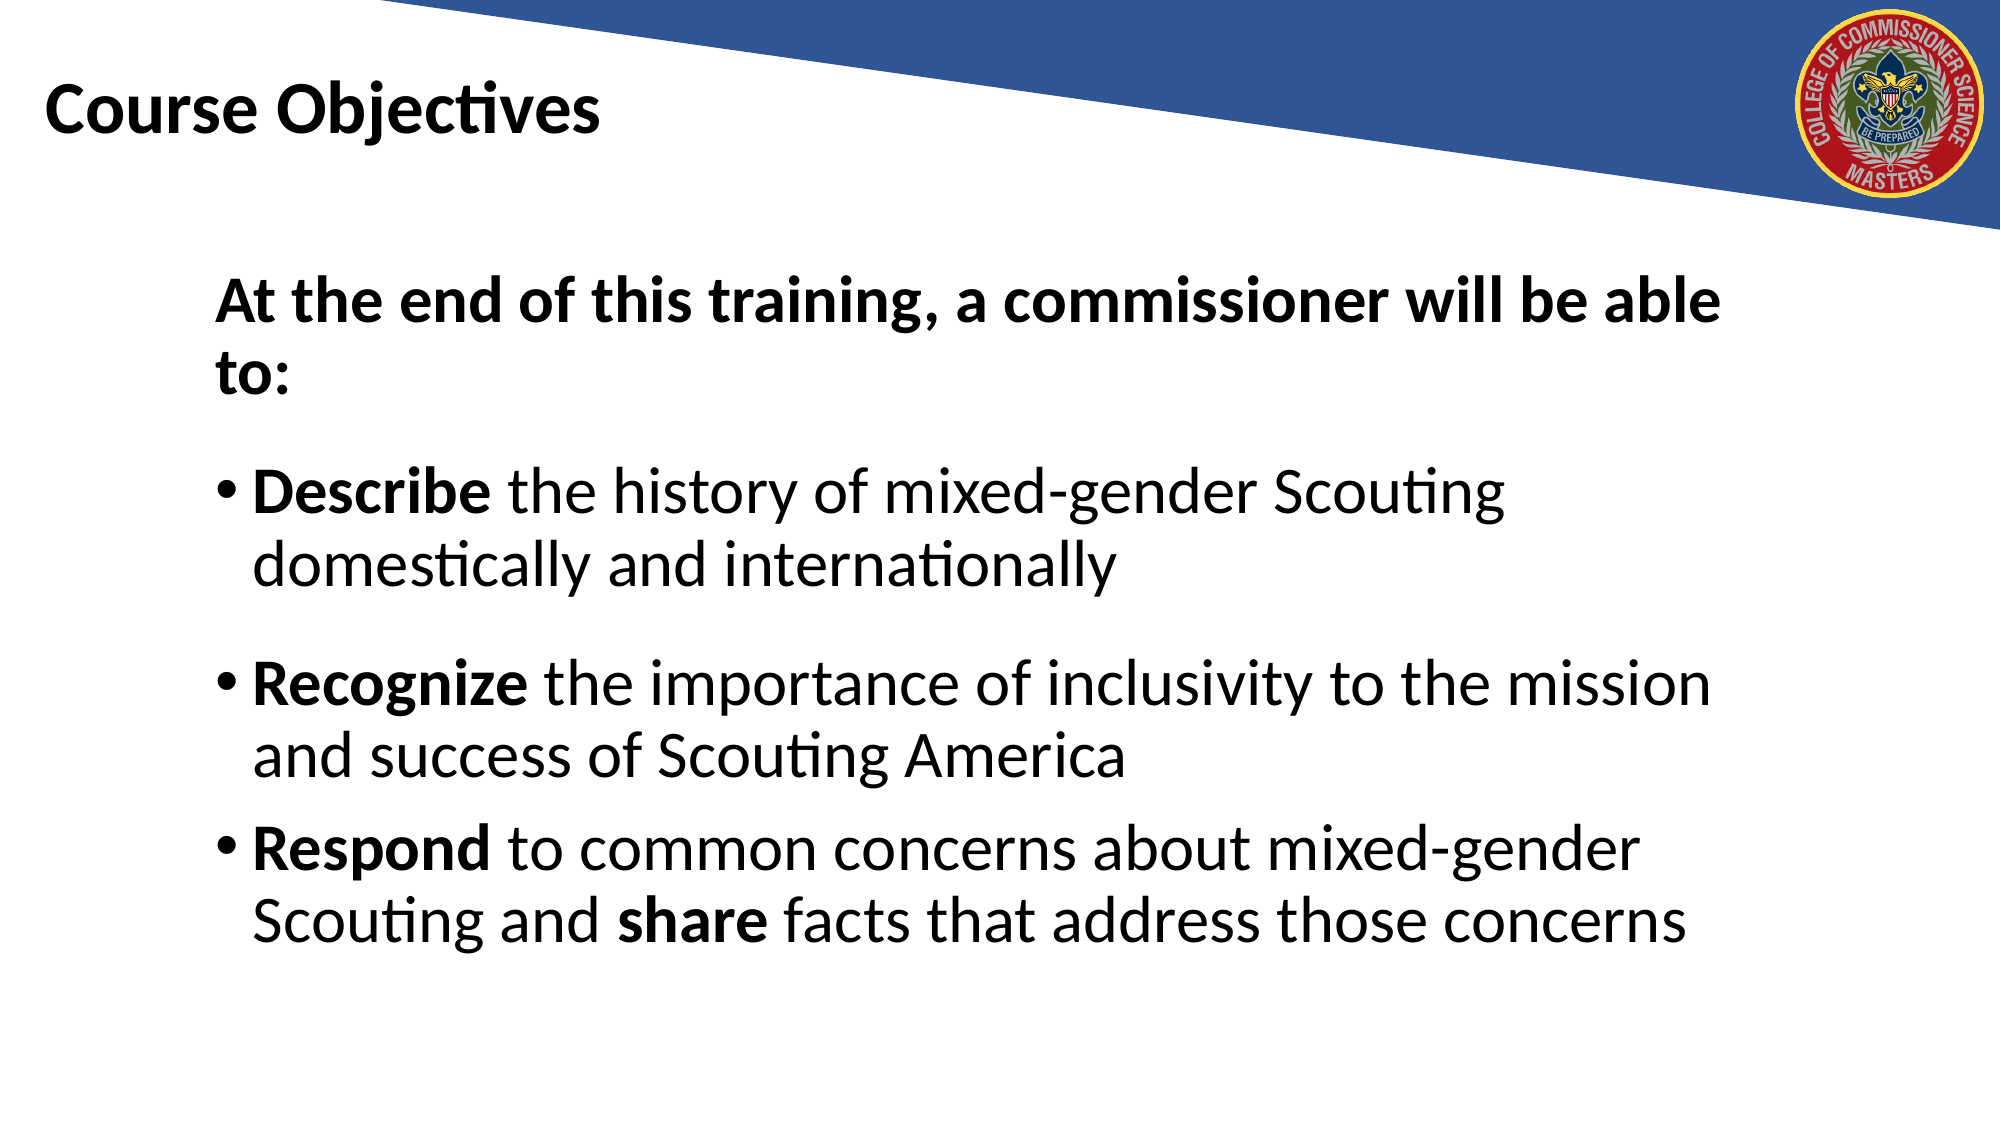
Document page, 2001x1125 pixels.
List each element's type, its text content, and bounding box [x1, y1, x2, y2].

title Course Objectives [30, 65, 1178, 154]
list At the end of this training, a commissioner will be able to: Describe the history of mixed-gender Scouting domestically and internationally Recognize the importance of inclusivity to the mission and success of Scouting America Respond to common concerns about mixed-gender Scouting and share facts that address those concerns [200, 257, 1784, 1067]
picture [1795, 9, 1984, 198]
